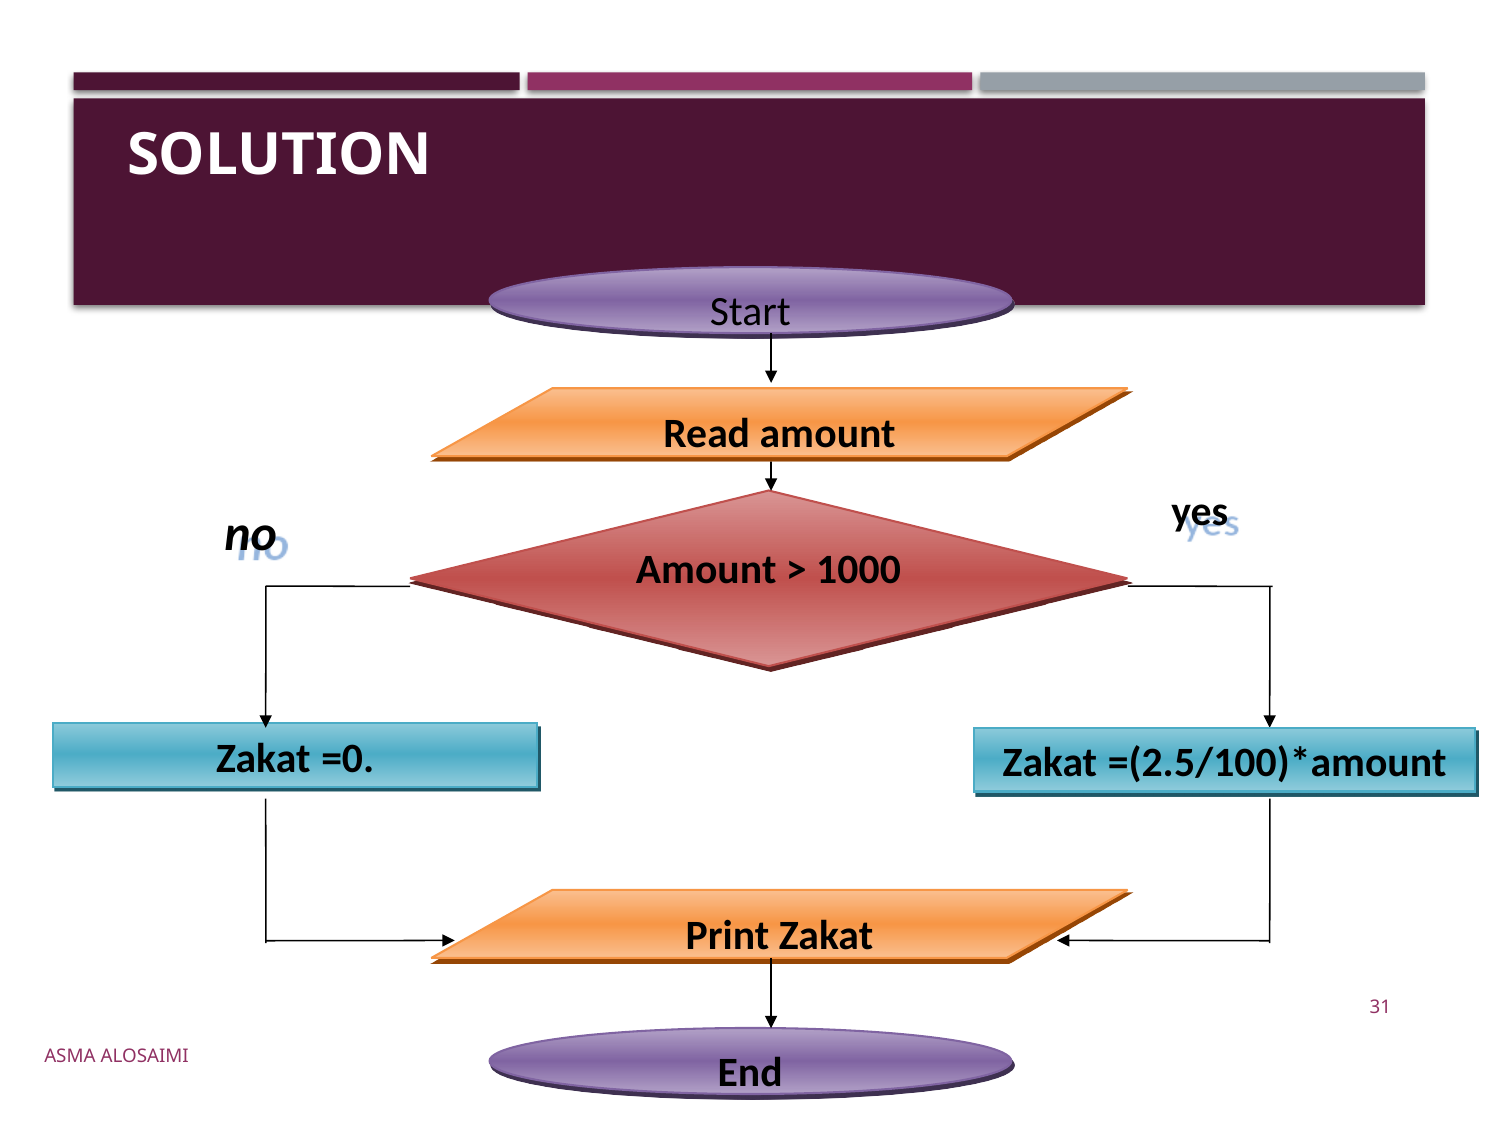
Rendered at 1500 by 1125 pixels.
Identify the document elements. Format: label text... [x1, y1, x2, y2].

text_box Zakat =0. [53, 723, 538, 787]
text_box yes [1106, 483, 1293, 550]
text_box Amount > 1000 [410, 491, 1128, 667]
text_box no [157, 500, 344, 567]
text_box Print Zakat [431, 889, 1128, 958]
text_box End [489, 1027, 1012, 1094]
text_box Zakat =(2.5/100)*amount [974, 727, 1476, 792]
text_box Start [489, 267, 1012, 334]
footer Asma Alosaimi [778, 1025, 919, 1035]
slide_number 31 [1279, 977, 1406, 1037]
text_box Read amount [431, 388, 1128, 457]
title Solution [112, 30, 1450, 194]
footer Asma Alosaimi [29, 1025, 764, 1085]
